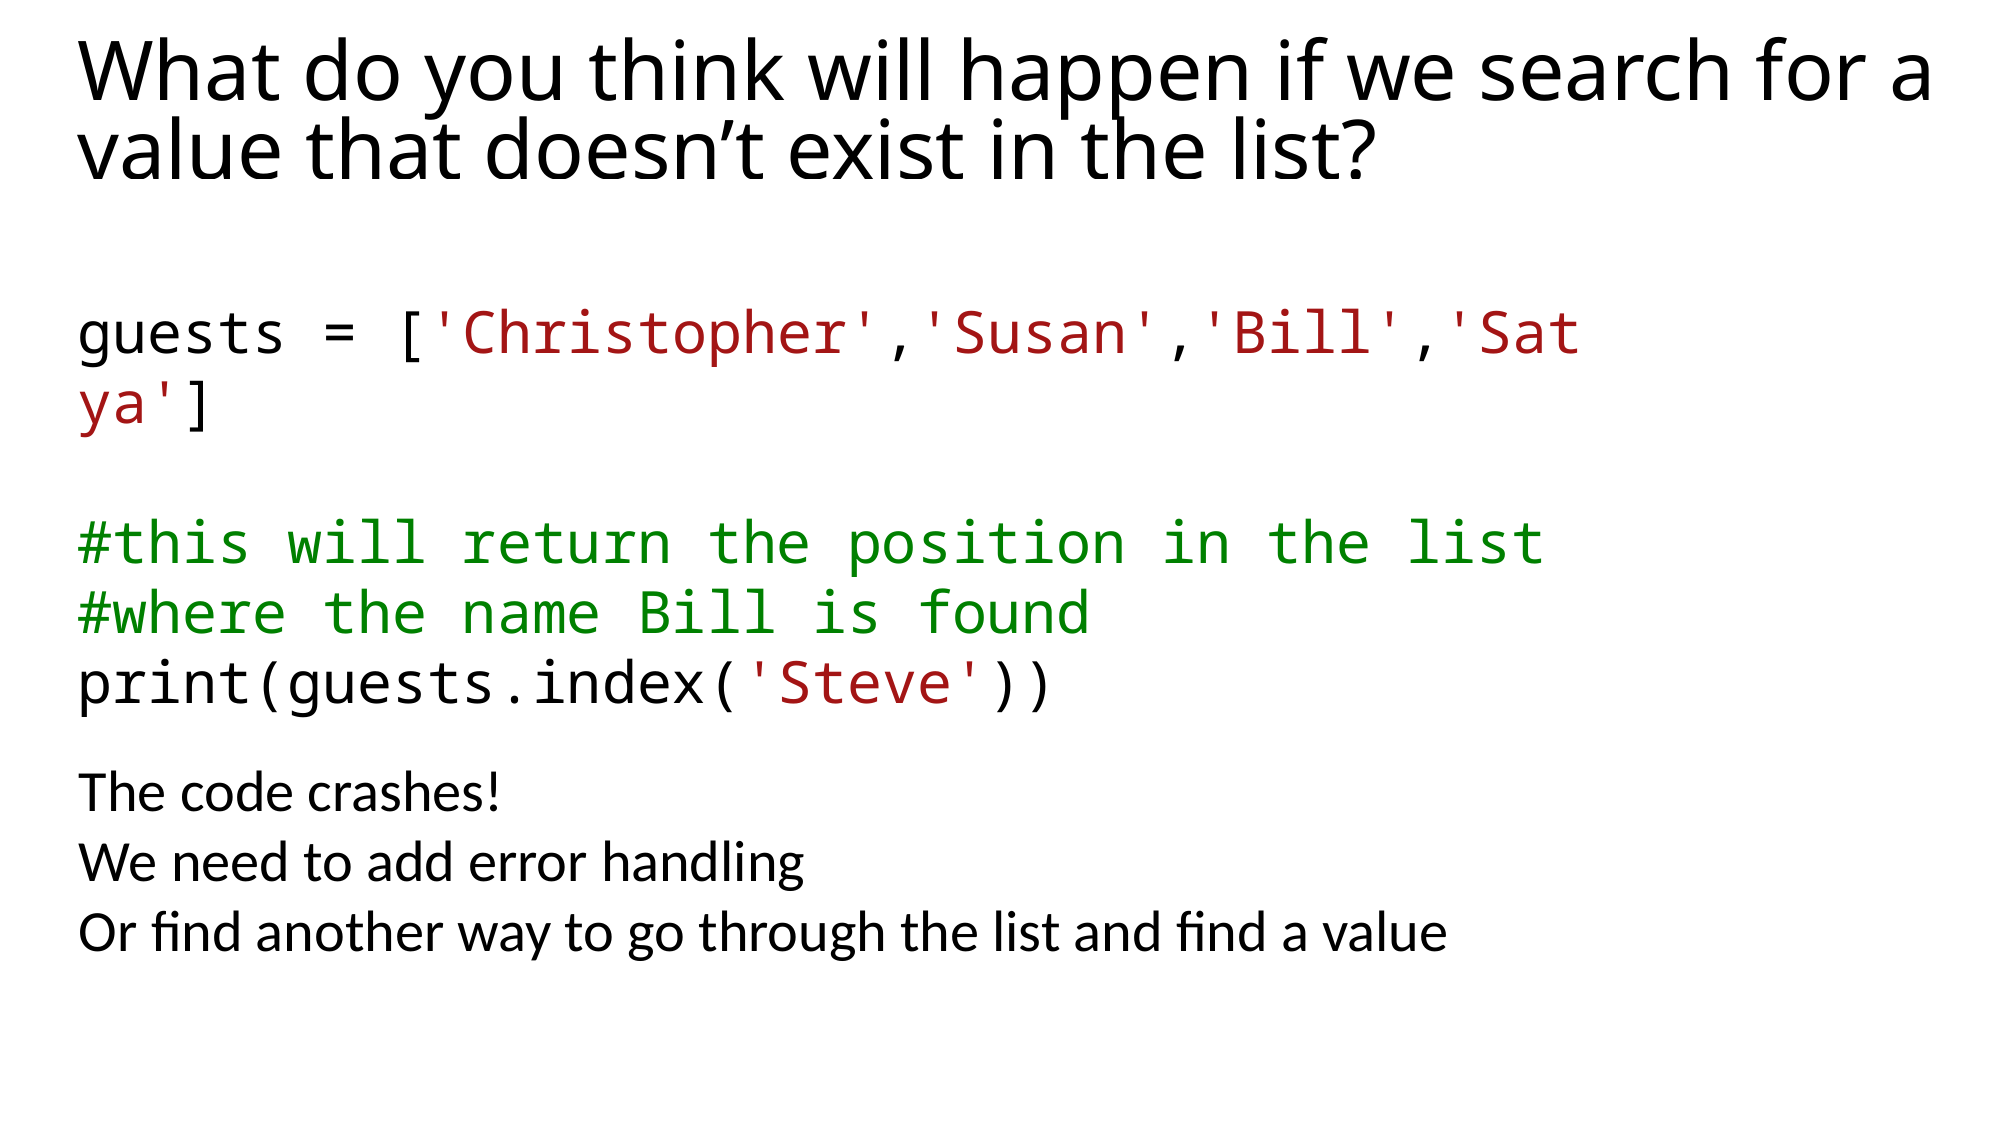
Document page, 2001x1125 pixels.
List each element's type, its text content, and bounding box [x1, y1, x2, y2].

list guests = ['Christopher','Susan','Bill','Satya'] #this will return the position in the list #where the name Bill is found print(guests.index('Steve')) [62, 179, 1613, 832]
text_box The code crashes! We need to add error handling Or find another way to go through the list and find a value [64, 745, 1465, 971]
title What do you think will happen if we search for a value that doesn’t exist in the list? [62, 29, 1953, 205]
